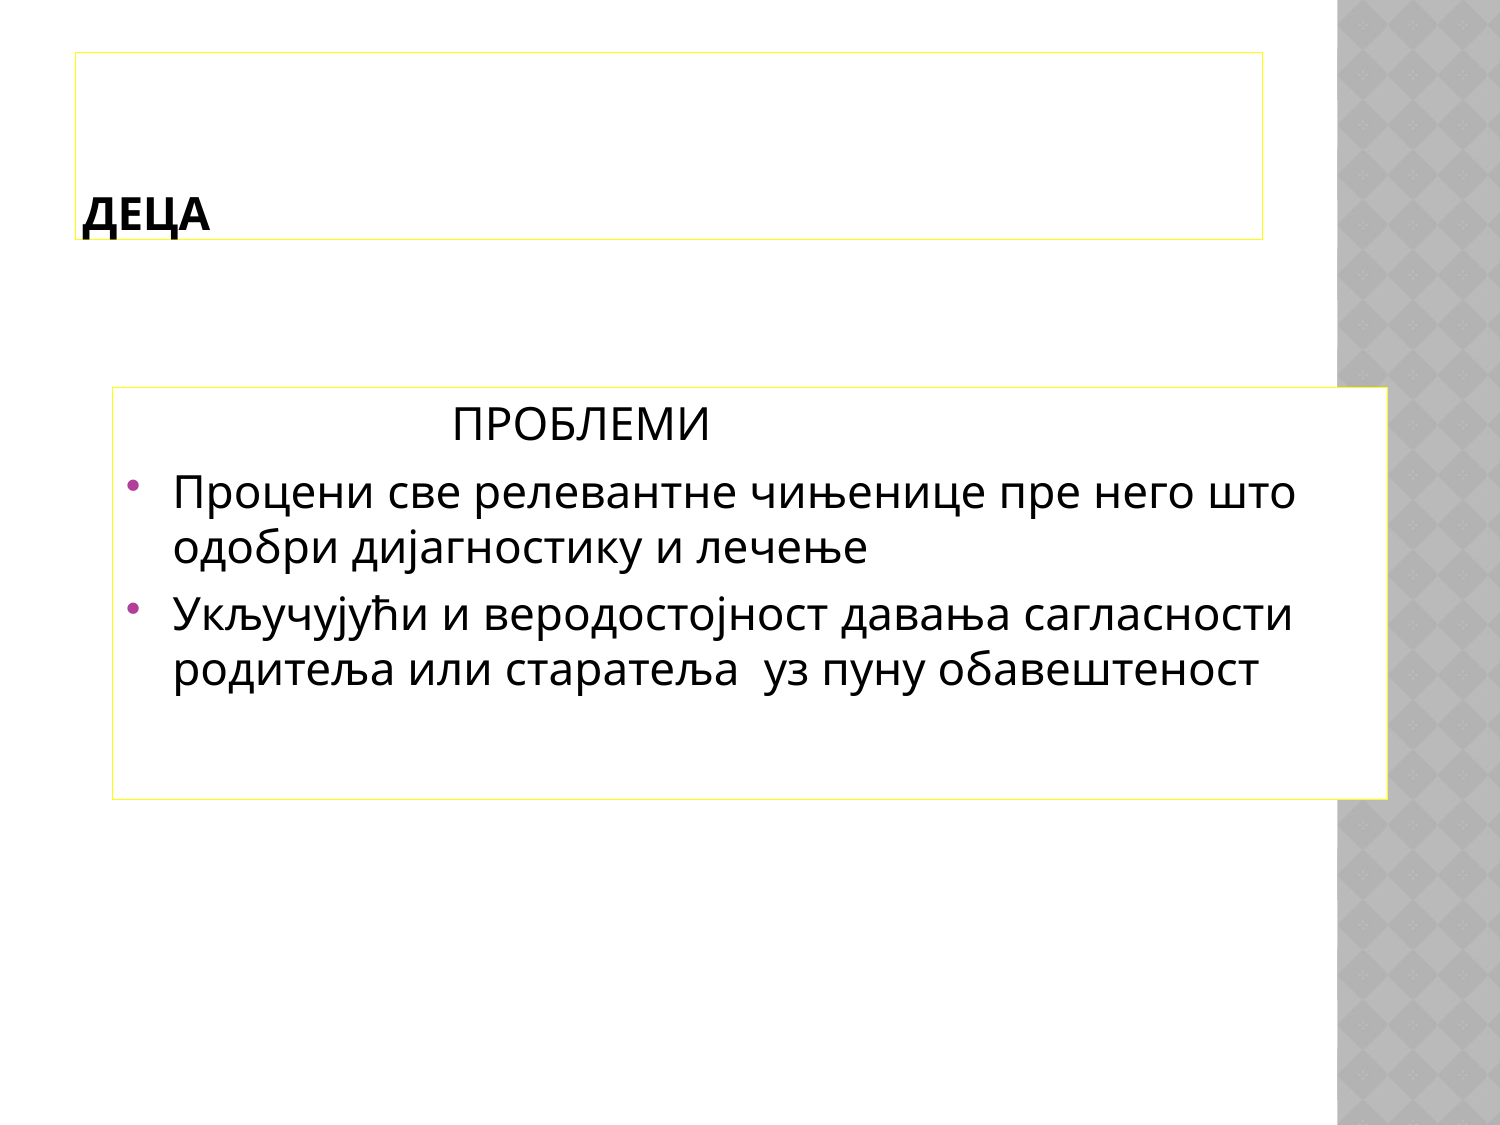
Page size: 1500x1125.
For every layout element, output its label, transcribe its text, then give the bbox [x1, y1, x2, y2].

title ДЕЦА [75, 52, 1263, 240]
list ПРОБЛЕМИ Процени све релевантне чињенице пре него што одобри дијагностику и лечење Укључујући и веродостојност давања сагласности родитеља или старатеља уз пуну обавештеност [112, 387, 1388, 800]
